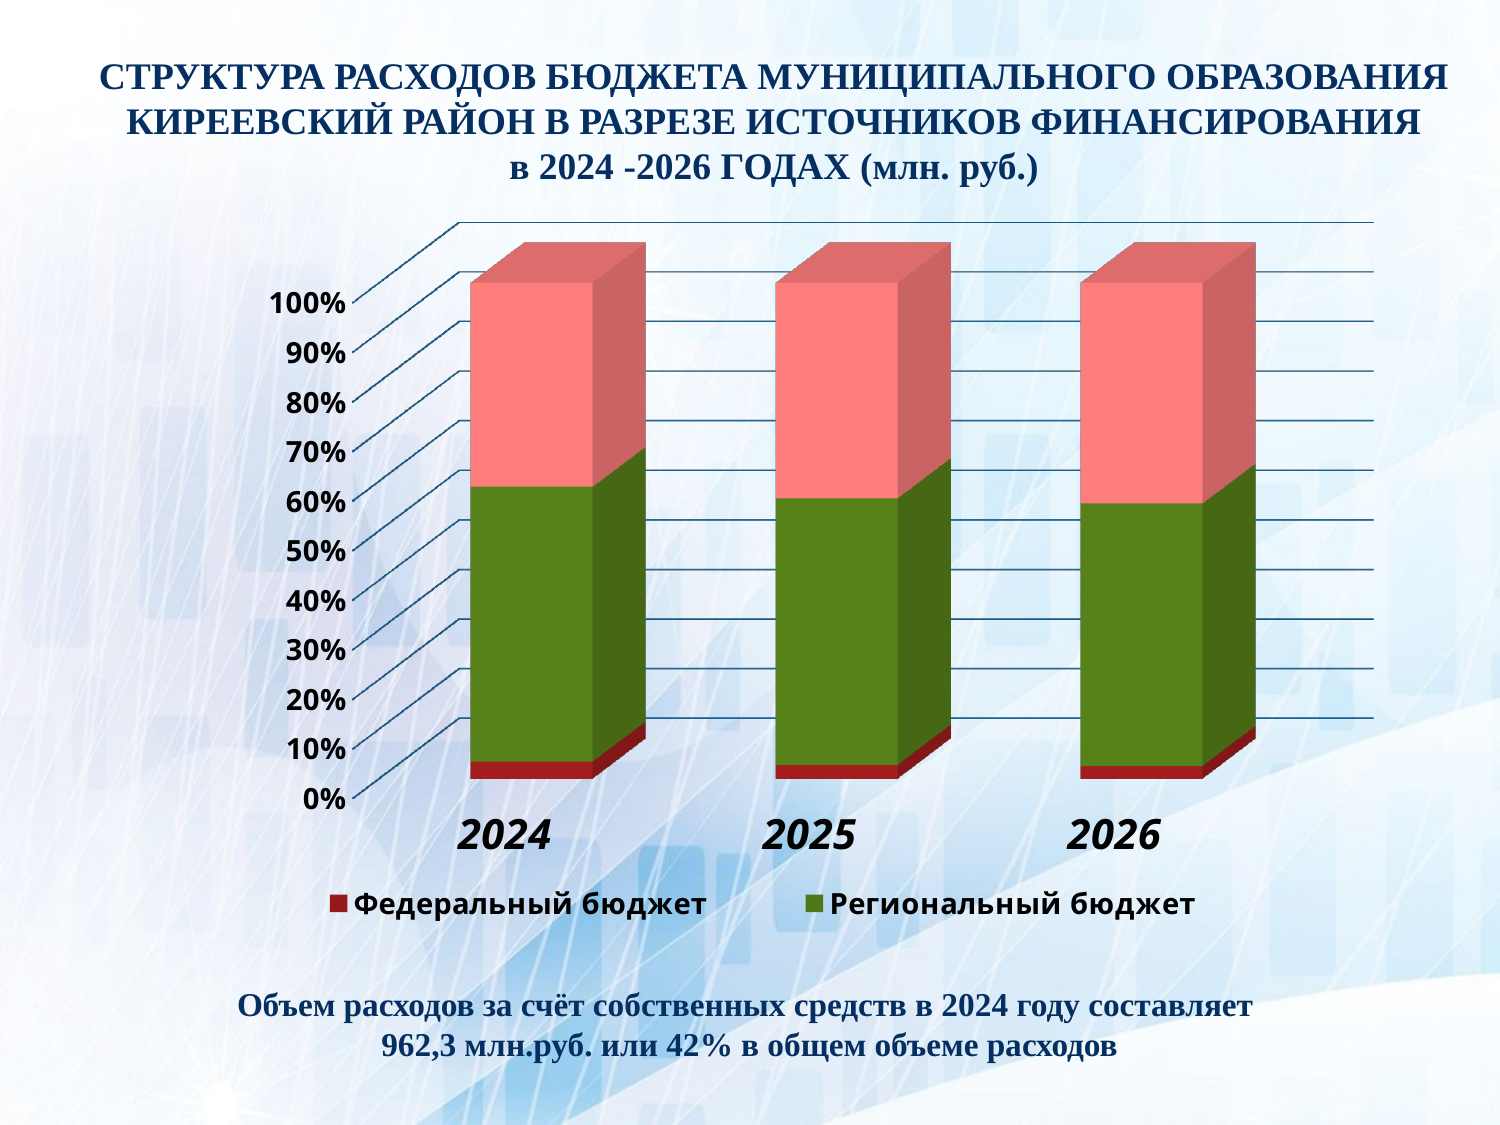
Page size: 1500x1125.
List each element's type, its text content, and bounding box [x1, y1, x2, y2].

title Структура Расходов бюджета муниципального образования Киреевский район в разрезе источников финансирования в 2024 -2026 годах (млн. руб.) [53, 42, 1495, 197]
text_box Объем расходов за счёт собственных средств в 2024 году составляет 962,3 млн.руб. или 42% в общем объеме расходов [182, 975, 1317, 1071]
picture [0, 0, 1500, 1125]
chart [241, 207, 1401, 941]
